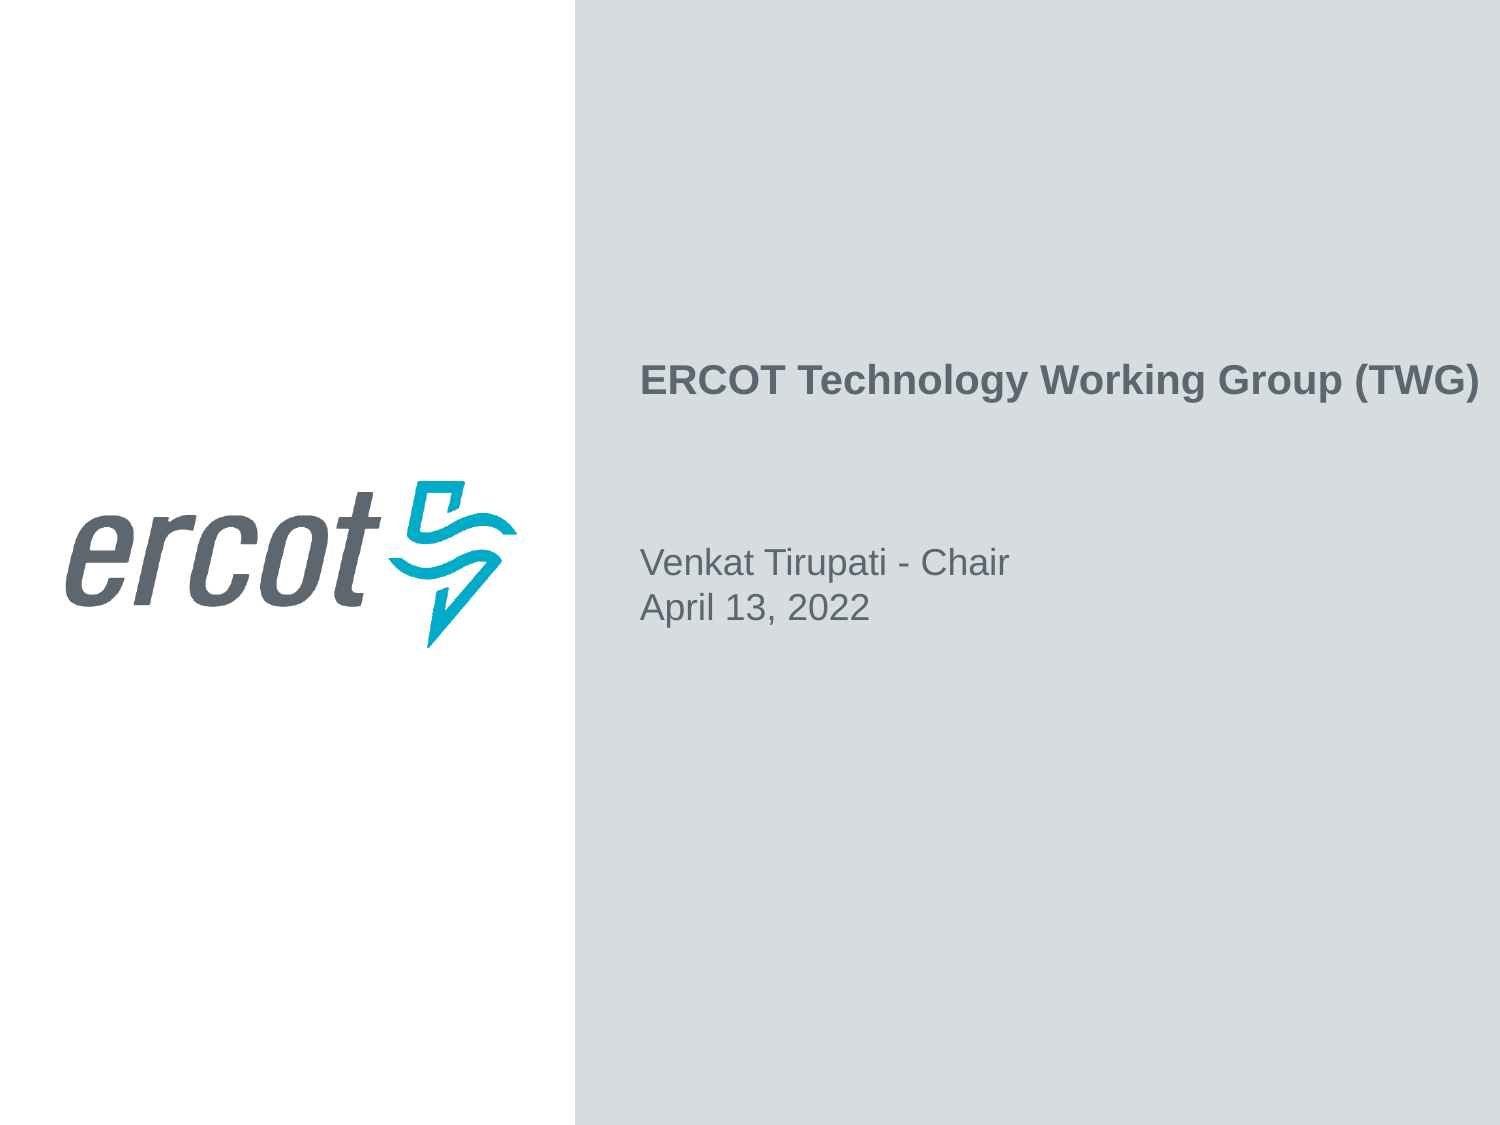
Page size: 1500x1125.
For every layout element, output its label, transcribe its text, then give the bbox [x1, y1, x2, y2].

picture [56, 471, 525, 654]
text_box ERCOT Technology Working Group (TWG) Venkat Tirupati - Chair April 13, 2022 [624, 345, 1500, 636]
